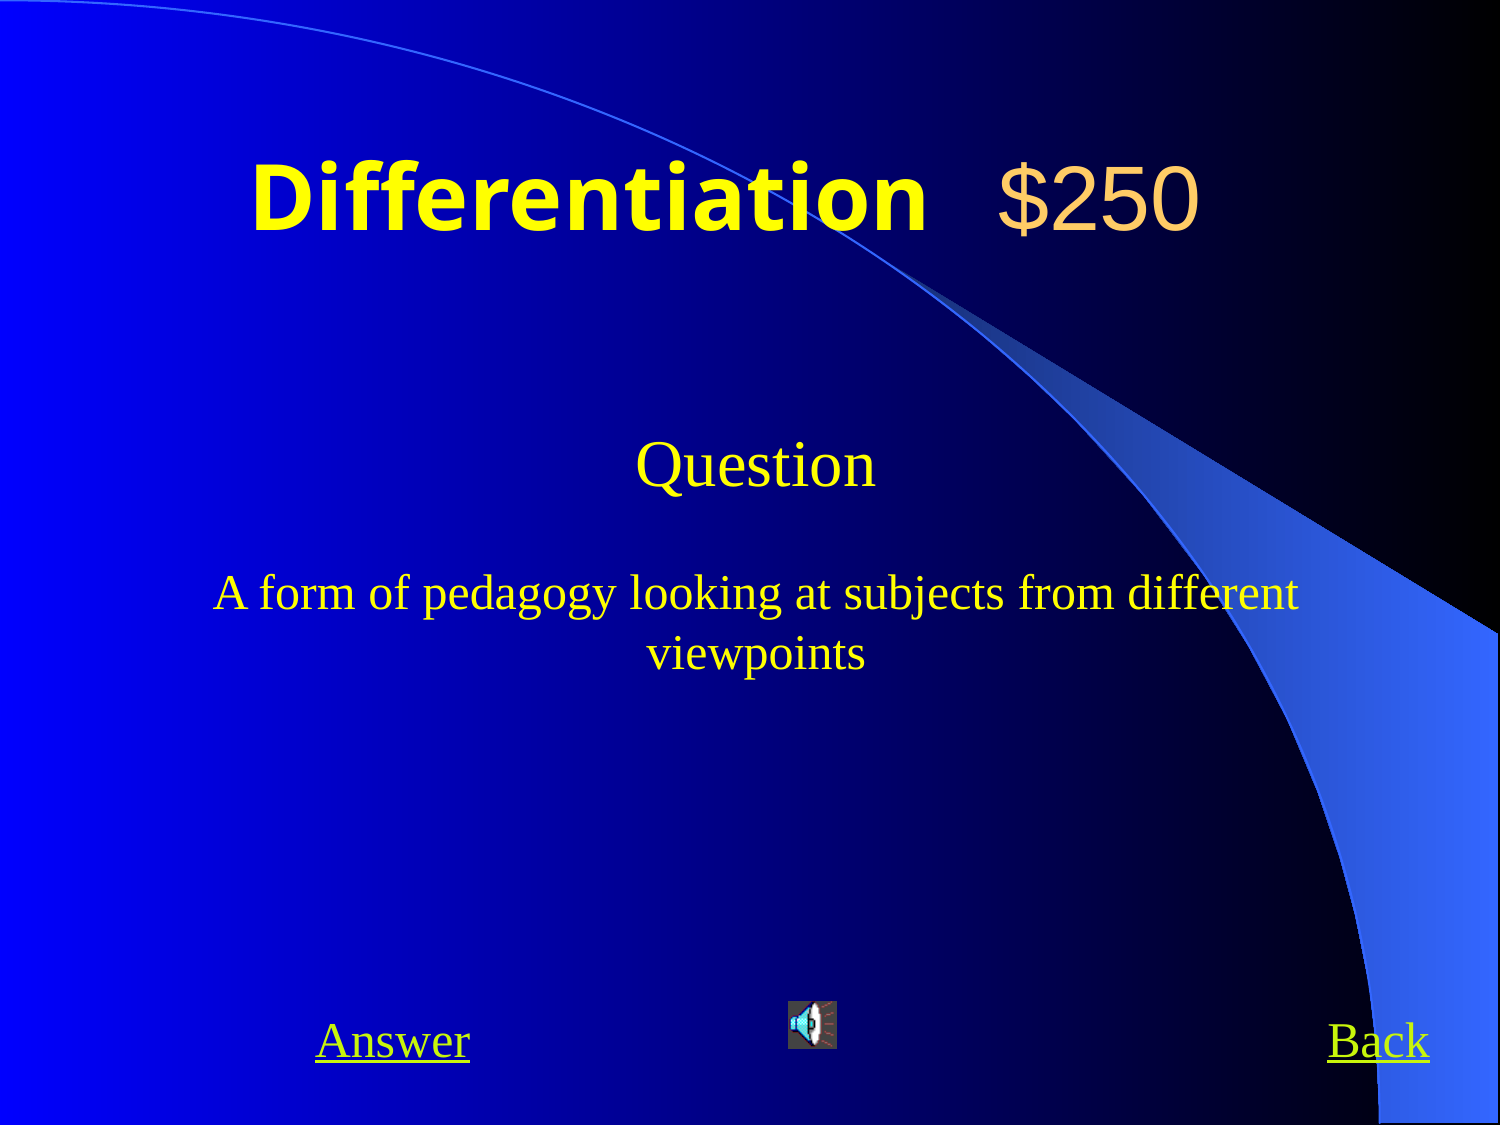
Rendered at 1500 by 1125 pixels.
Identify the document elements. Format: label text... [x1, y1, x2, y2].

title Differentiation $250 [87, 99, 1363, 288]
text_box Answer [300, 999, 625, 1075]
text_box Question A form of pedagogy looking at subjects from different viewpoints [99, 412, 1413, 748]
picture [787, 999, 838, 1051]
text_box Back [1312, 999, 1446, 1075]
